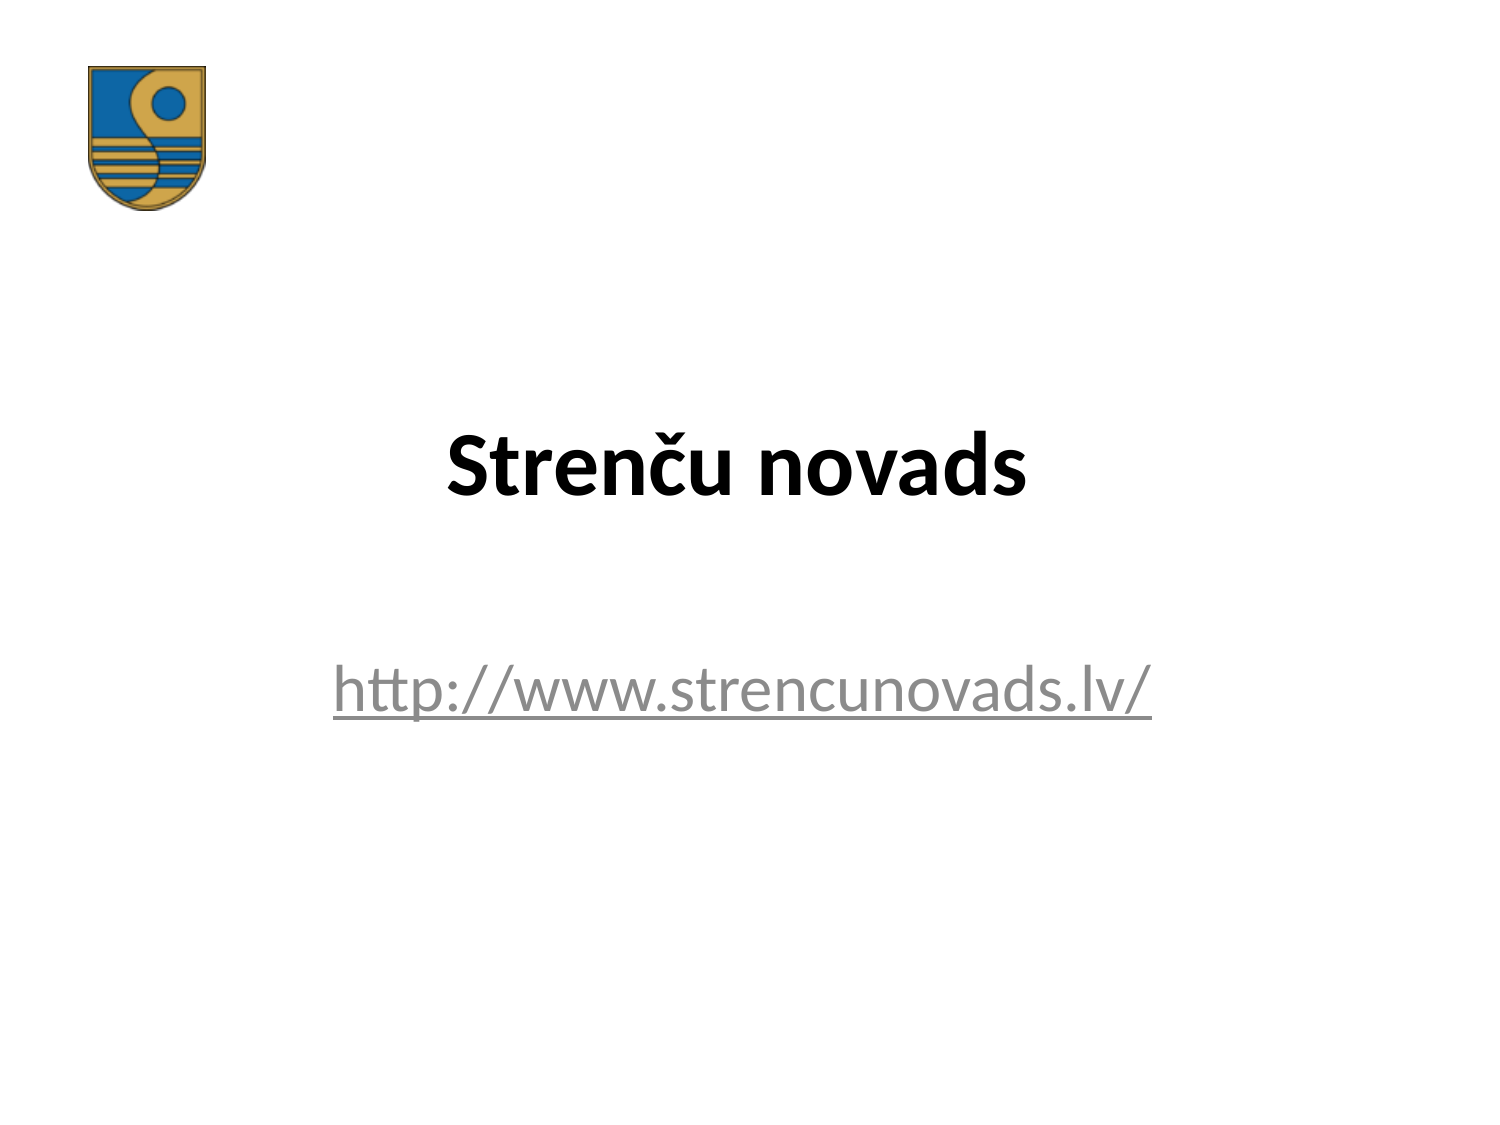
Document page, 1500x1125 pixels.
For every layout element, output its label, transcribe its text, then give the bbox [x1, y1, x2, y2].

subtitle http://www.strencunovads.lv/ [225, 637, 1275, 925]
title Strenču novads [100, 338, 1376, 580]
picture [88, 66, 206, 211]
